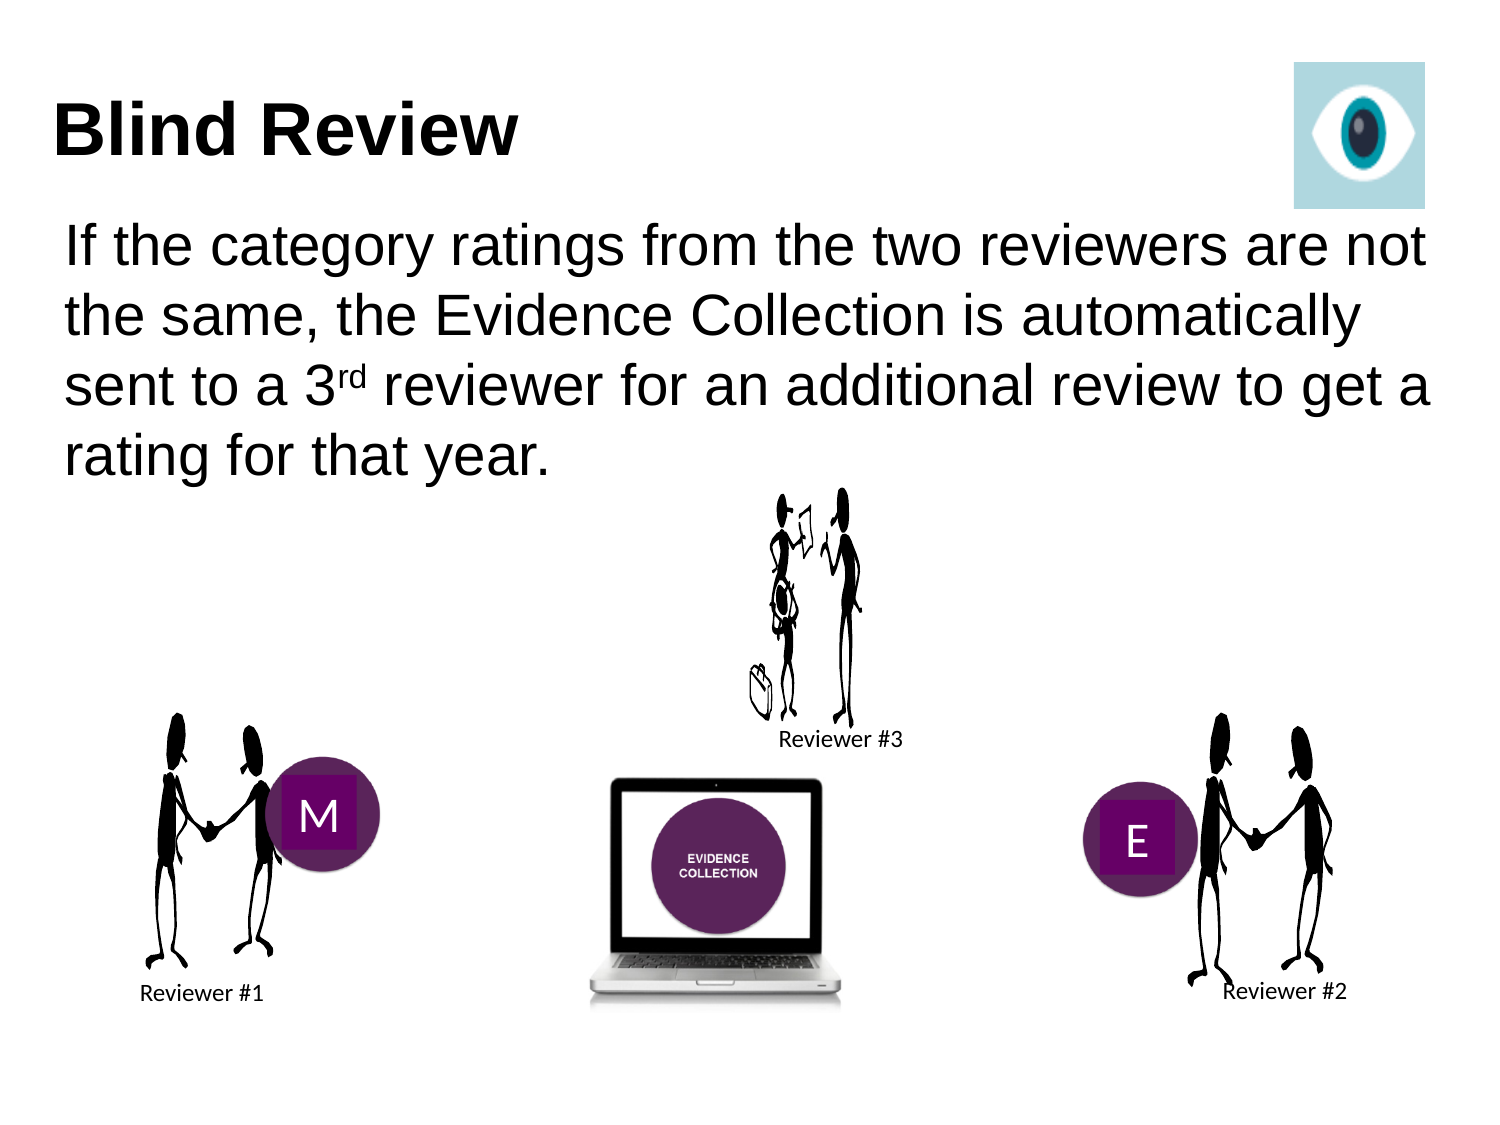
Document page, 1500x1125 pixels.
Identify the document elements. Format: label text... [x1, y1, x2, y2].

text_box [262, 755, 382, 876]
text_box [749, 487, 935, 751]
text_box Blind Review [37, 73, 1288, 178]
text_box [1080, 780, 1201, 901]
list If the category ratings from the two reviewers are not the same, the Evidence Collection is automatically sent to a 3rd reviewer for an additional review to get a rating for that year. [49, 200, 1450, 986]
picture [1293, 62, 1426, 209]
picture [587, 753, 843, 1013]
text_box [1187, 712, 1426, 1006]
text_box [124, 712, 328, 1009]
